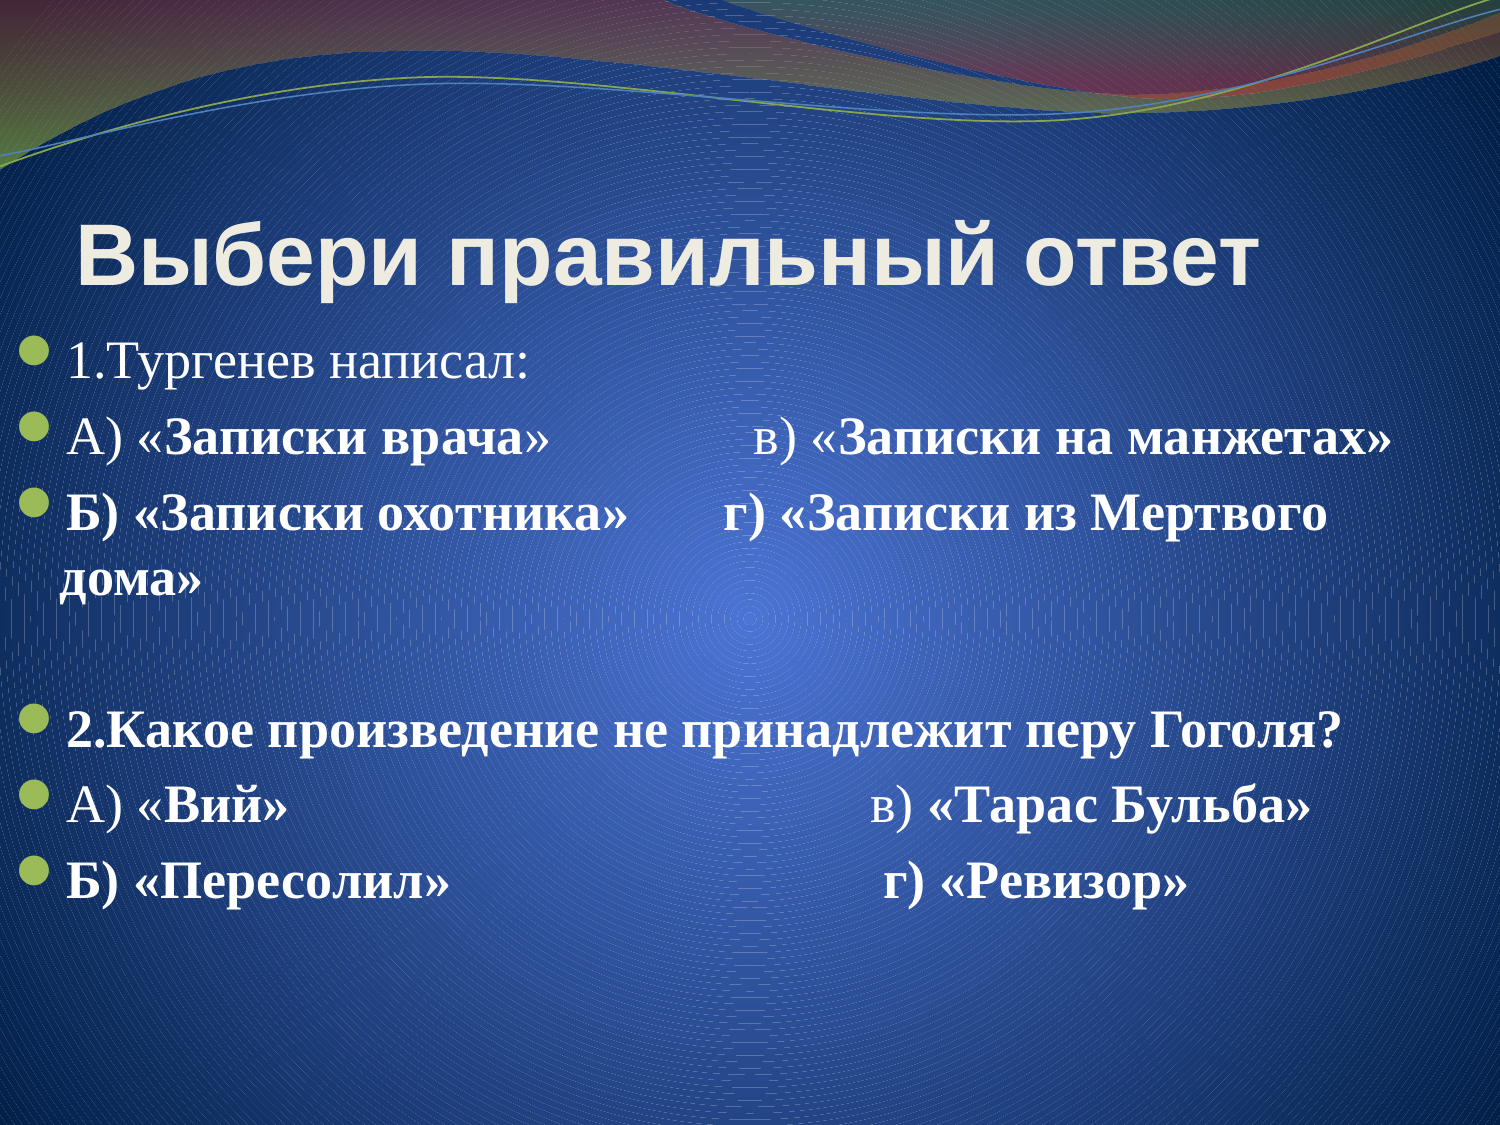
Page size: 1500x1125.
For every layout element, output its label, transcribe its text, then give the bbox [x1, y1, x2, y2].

list 1.Тургенев написал: А) «Записки врача» в) «Записки на манжетах» Б) «Записки охотника» г) «Записки из Мертвого дома» 2.Какое произведение не принадлежит перу Гоголя? А) «Вий» в) «Тарас Бульба» Б) «Пересолил» г) «Ревизор» [0, 317, 1500, 1038]
title Выбери правильный ответ [75, 115, 1425, 303]
